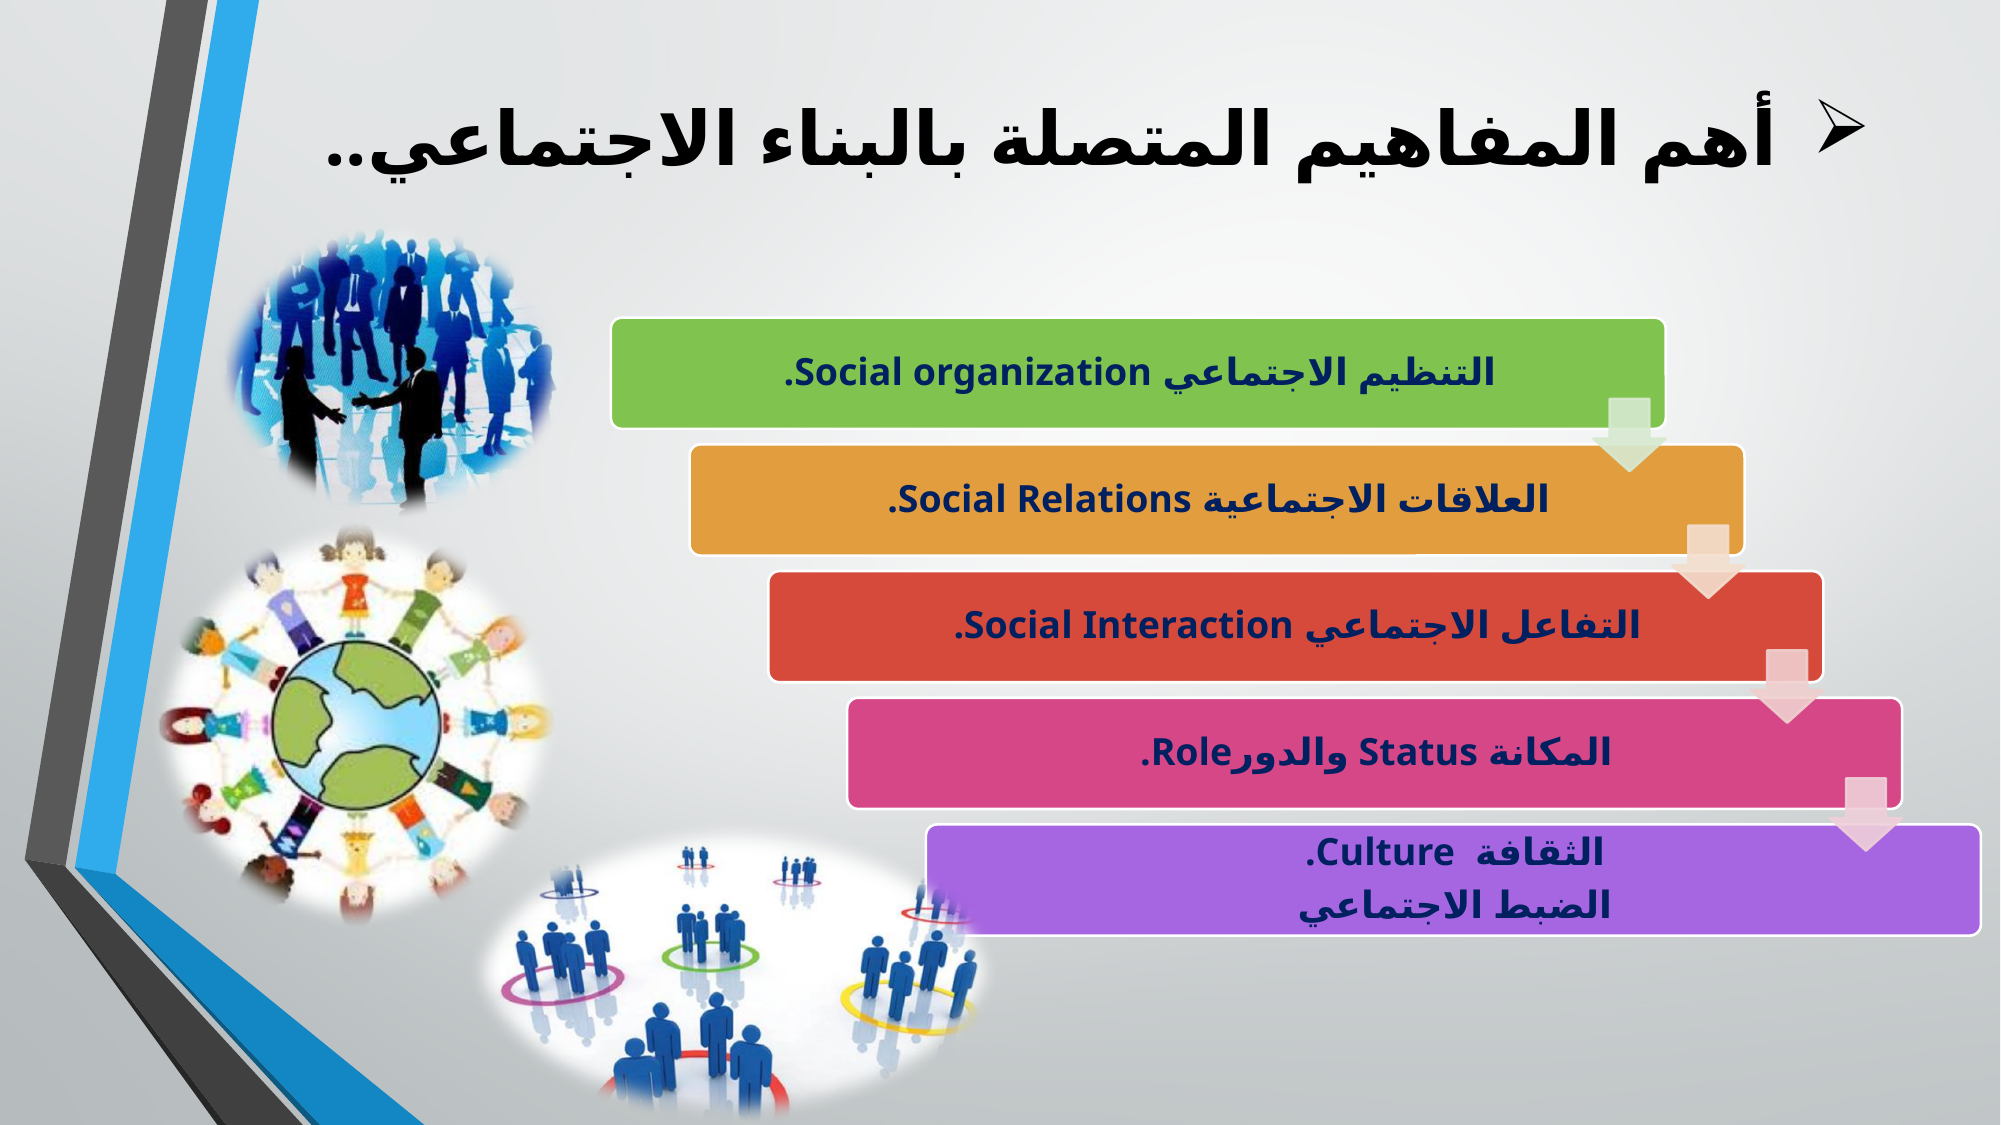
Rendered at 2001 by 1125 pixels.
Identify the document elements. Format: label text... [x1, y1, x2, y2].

picture [148, 217, 1004, 1125]
title أهم المفاهيم المتصلة بالبناء الاجتماعي.. [243, 0, 1887, 280]
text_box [610, 317, 1982, 936]
